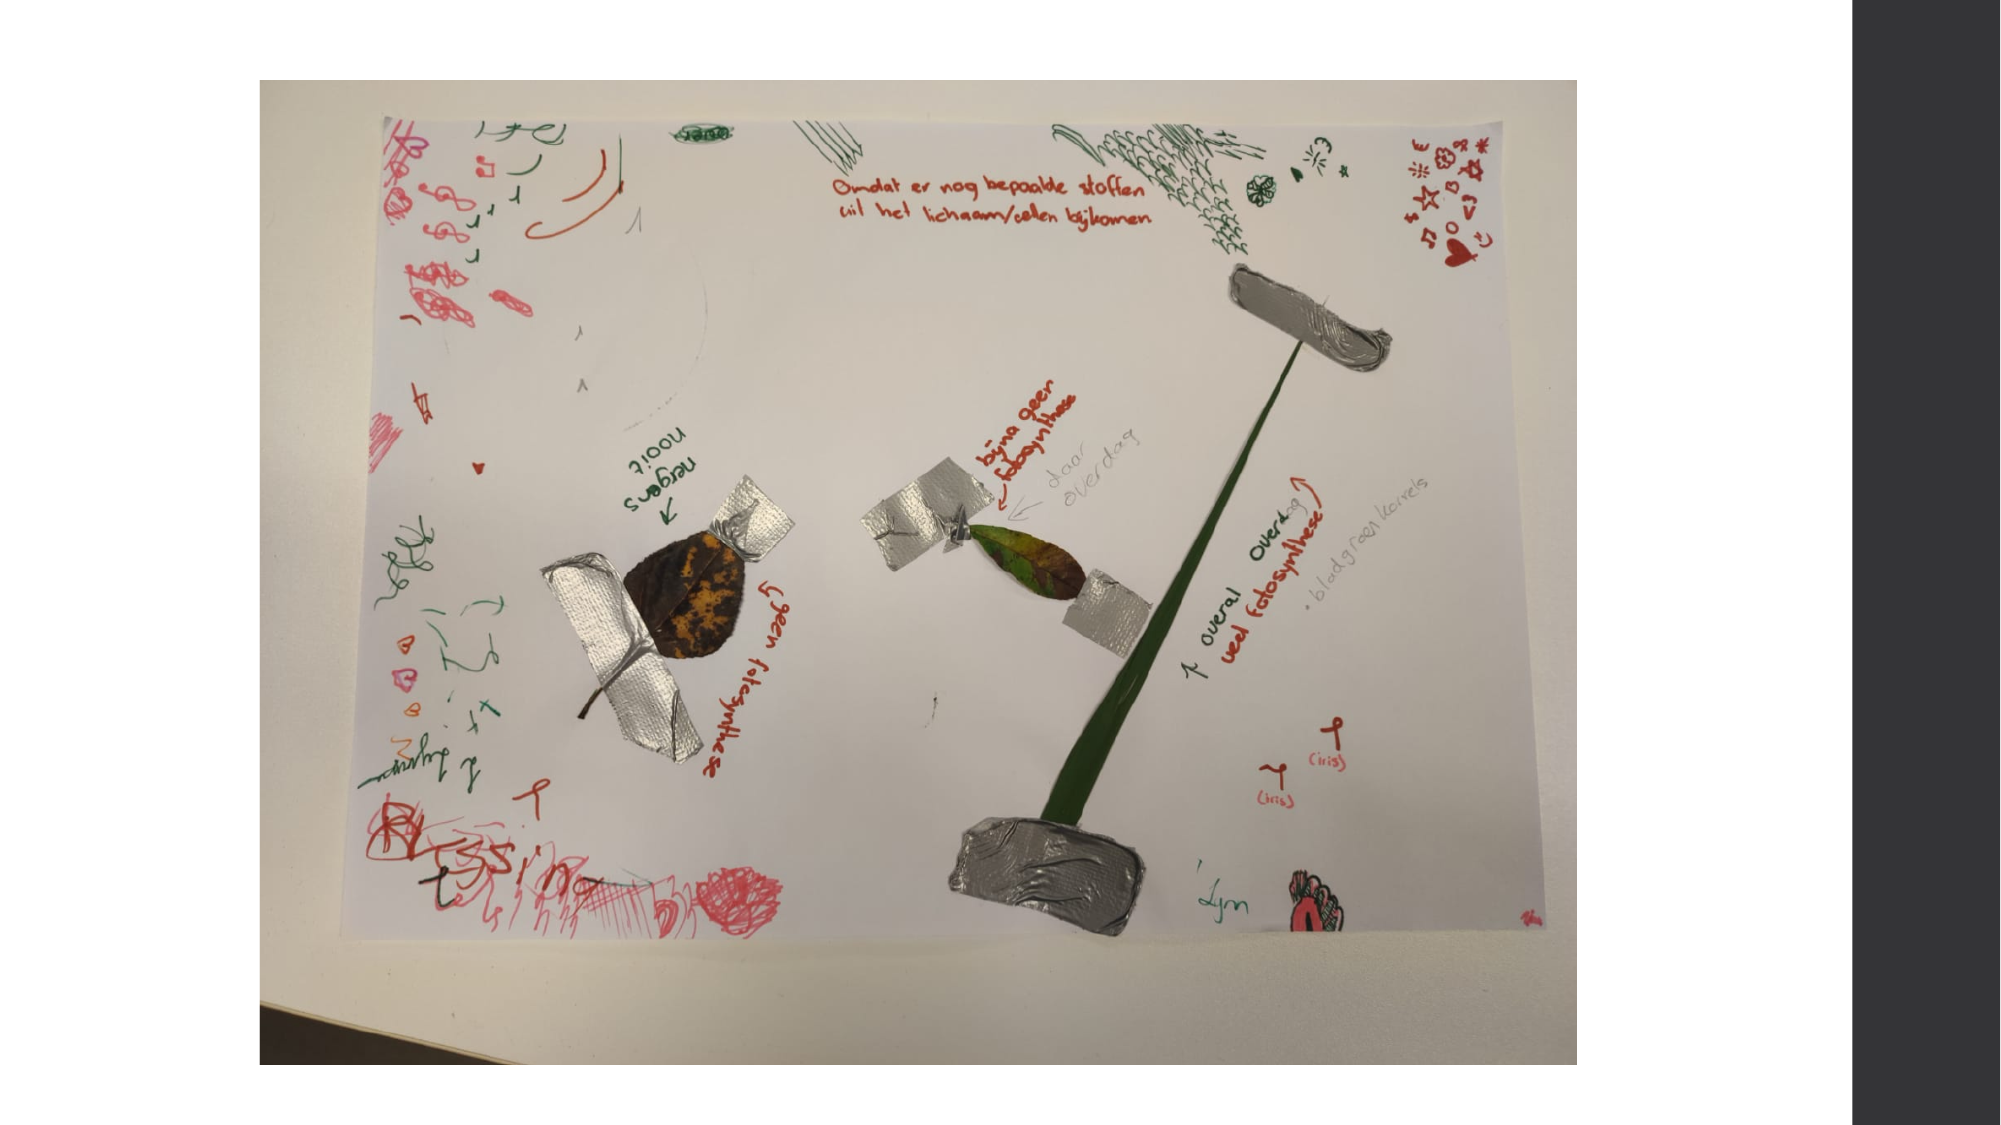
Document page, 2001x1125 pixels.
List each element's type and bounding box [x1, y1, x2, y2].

list [425, 0, 1411, 1125]
picture [261, 81, 425, 1065]
picture [1411, 81, 1577, 1065]
